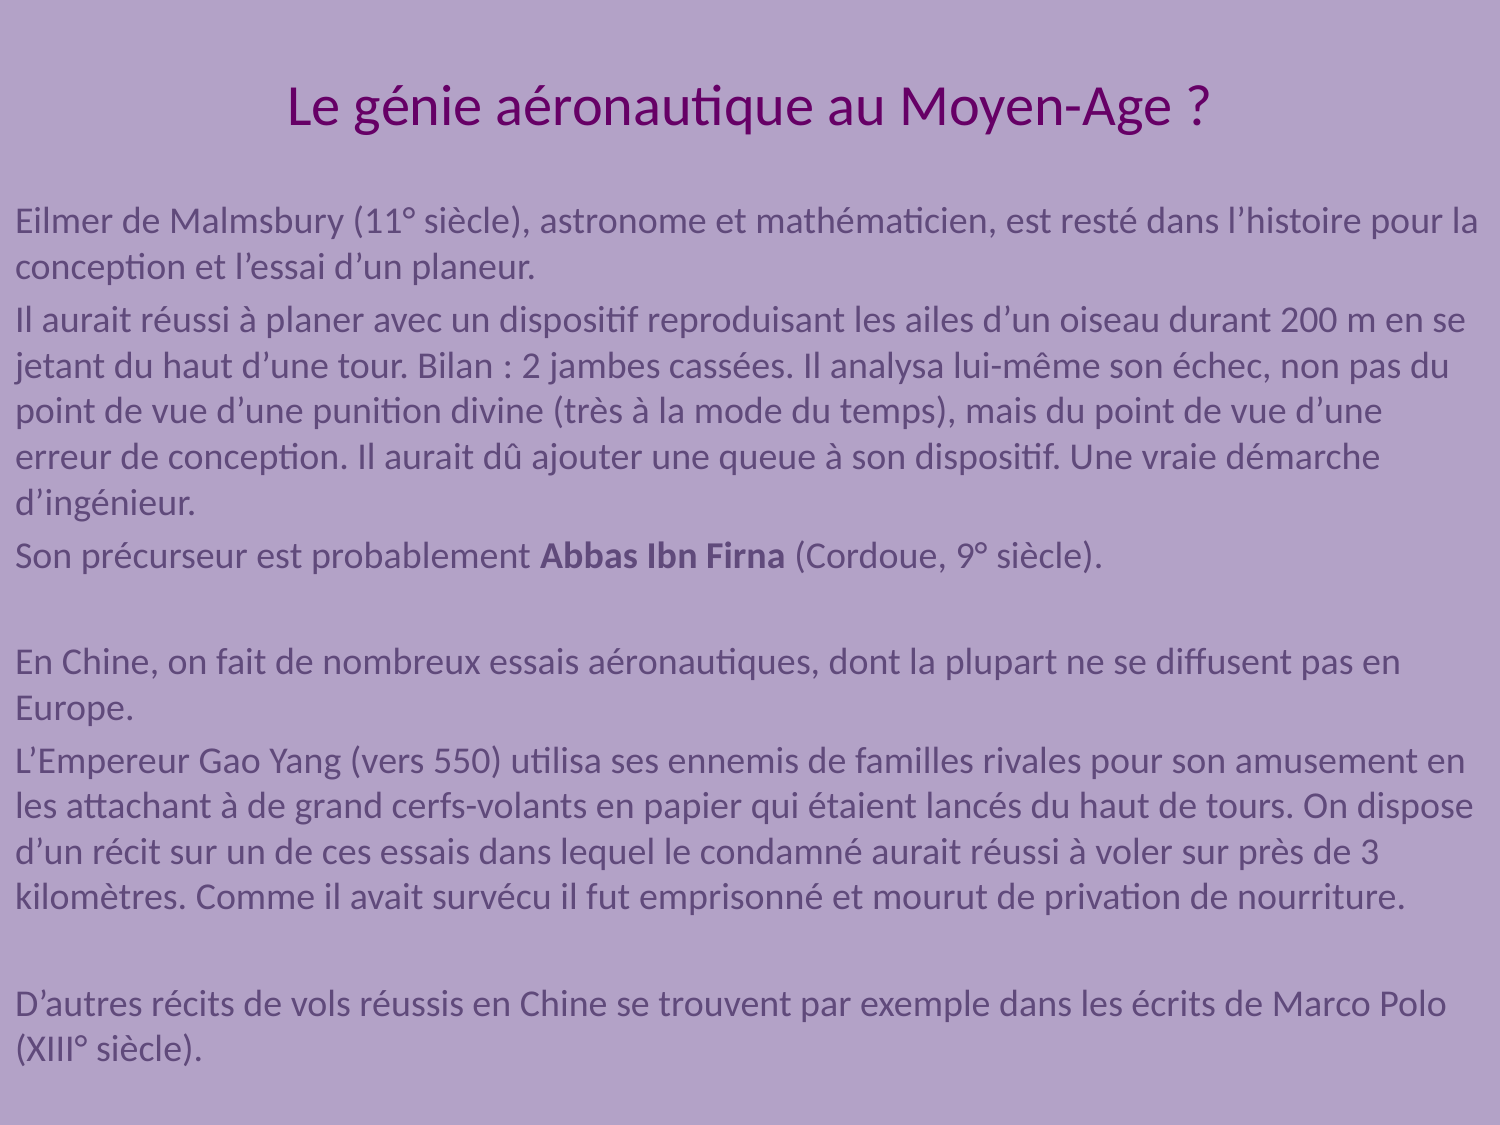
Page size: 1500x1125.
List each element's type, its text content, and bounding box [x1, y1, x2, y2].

title Le génie aéronautique au Moyen-Age ? [75, 45, 1425, 159]
list Eilmer de Malmsbury (11° siècle), astronome et mathématicien, est resté dans l’histoire pour la conception et l’essai d’un planeur. Il aurait réussi à planer avec un dispositif reproduisant les ailes d’un oiseau durant 200 m en se jetant du haut d’une tour. Bilan : 2 jambes cassées. Il analysa lui-même son échec, non pas du point de vue d’une punition divine (très à la mode du temps), mais du point de vue d’une erreur de conception. Il aurait dû ajouter une queue à son dispositif. Une vraie démarche d’ingénieur. Son précurseur est probablement Abbas Ibn Firna (Cordoue, 9° siècle). En Chine, on fait de nombreux essais aéronautiques, dont la plupart ne se diffusent pas en Europe. L’Empereur Gao Yang (vers 550) utilisa ses ennemis de familles rivales pour son amusement en les attachant à de grand cerfs-volants en papier qui étaient lancés du haut de tours. On dispose d’un récit sur un de ces essais dans lequel le condamné aurait réussi à voler sur près de 3 kilomètres. Comme il avait survécu il fut emprisonné et mourut de privation de nourriture. D’autres récits de vols réussis en Chine se trouvent par exemple dans les écrits de Marco Polo (XIII° siècle). [0, 188, 1500, 1125]
